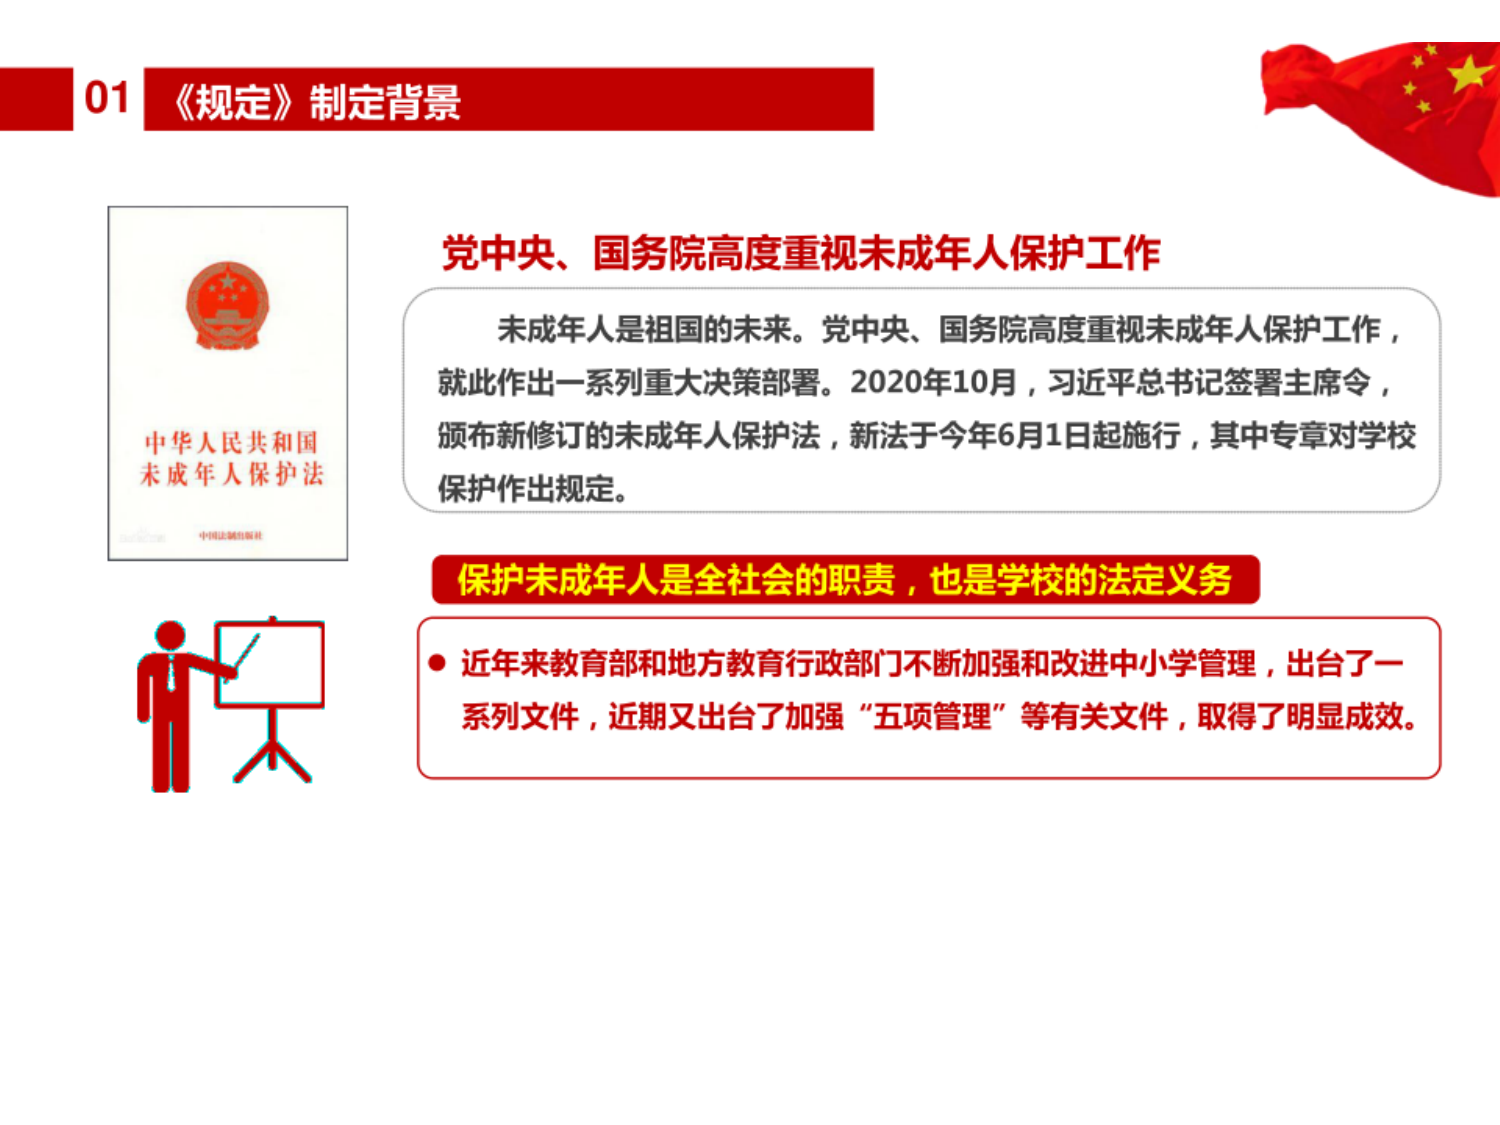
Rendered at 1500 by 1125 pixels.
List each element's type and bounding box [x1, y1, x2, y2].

list [0, 42, 1500, 893]
